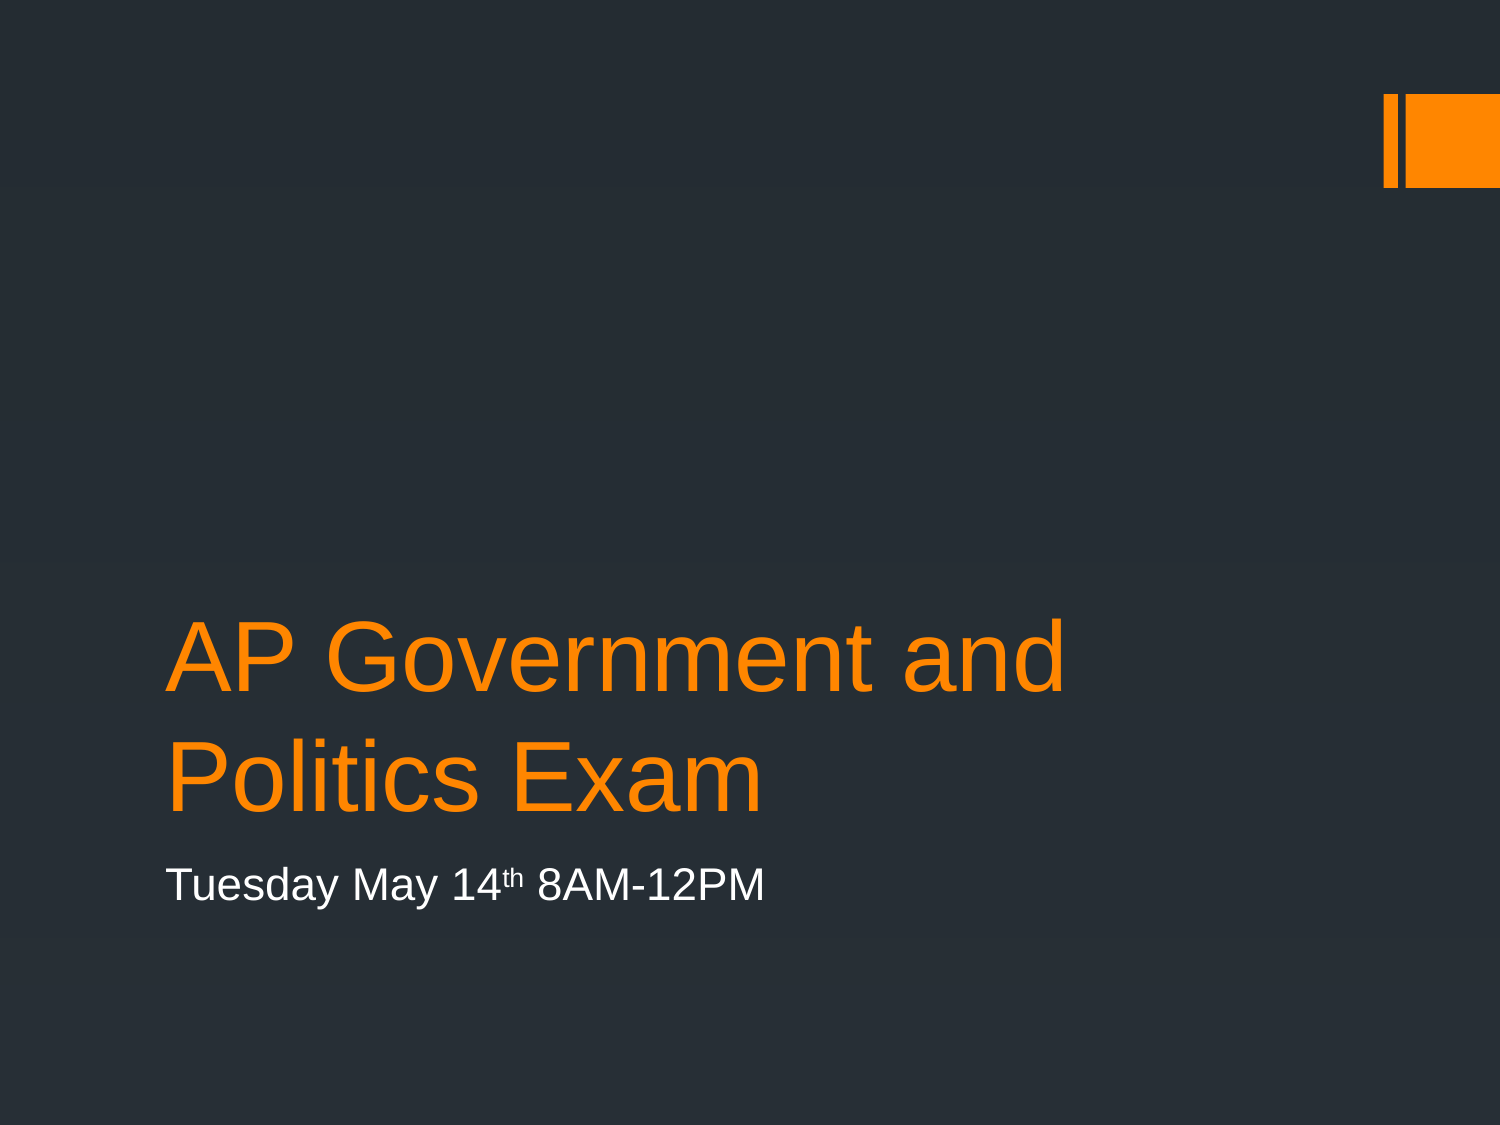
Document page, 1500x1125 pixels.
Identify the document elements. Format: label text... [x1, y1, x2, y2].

title AP Government and Politics Exam [150, 412, 1350, 839]
subtitle Tuesday May 14th 8AM-12PM [150, 847, 1350, 1036]
